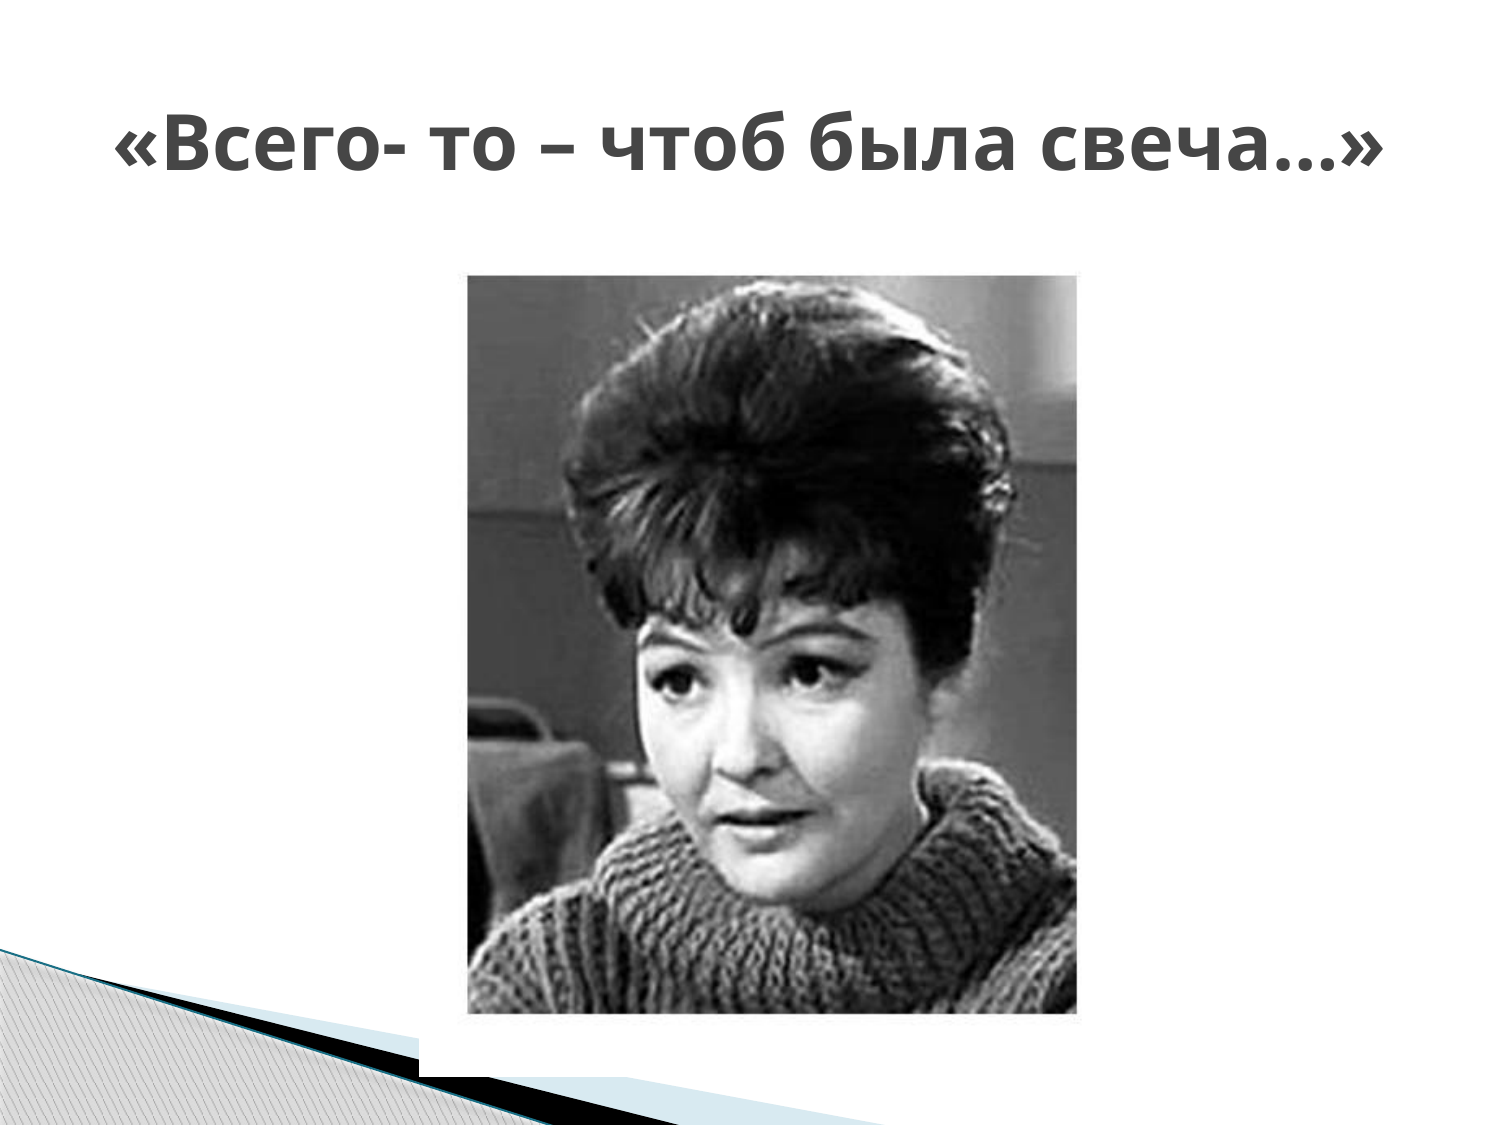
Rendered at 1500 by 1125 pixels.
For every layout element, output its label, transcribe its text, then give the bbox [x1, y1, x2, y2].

title «Всего- то – чтоб была свеча…» [75, 45, 1425, 233]
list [418, 219, 1200, 1077]
